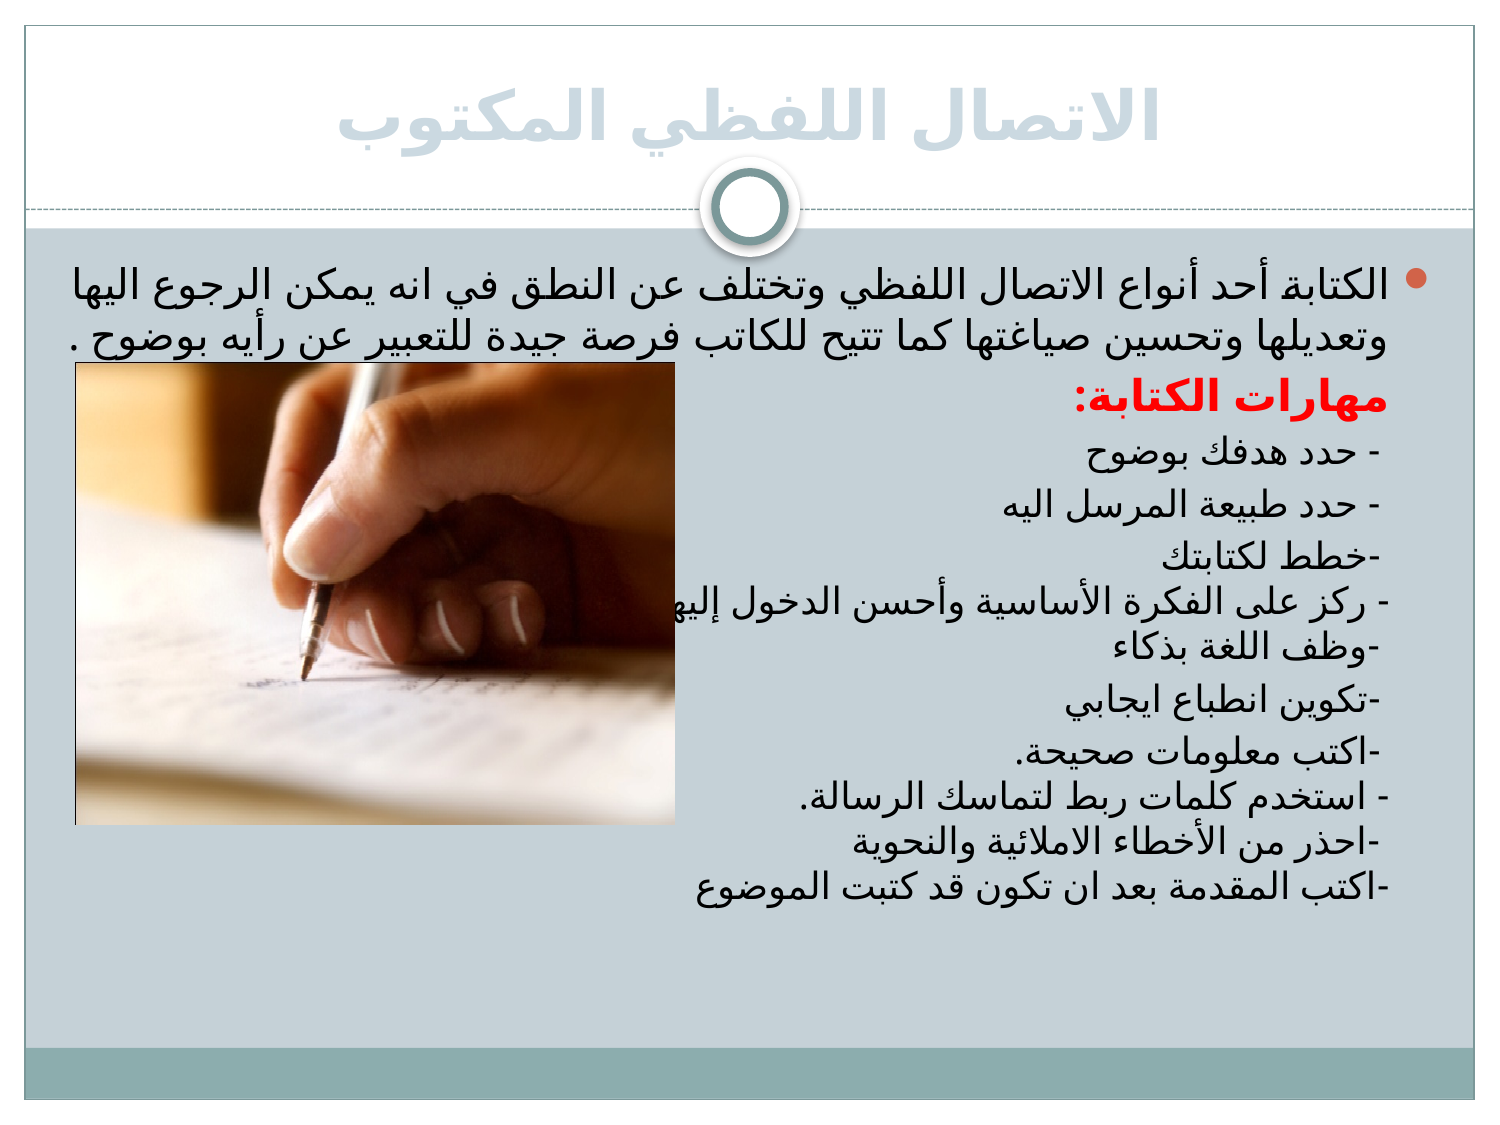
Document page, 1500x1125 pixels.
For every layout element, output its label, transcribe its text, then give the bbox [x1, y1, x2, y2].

title الاتصال اللفظي المكتوب [49, 37, 1450, 162]
picture [74, 362, 676, 826]
list الكتابة أحد أنواع الاتصال اللفظي وتختلف عن النطق في انه يمكن الرجوع اليها وتعديلها وتحسين صياغتها كما تتيح للكاتب فرصة جيدة للتعبير عن رأيه بوضوح . مهارات الكتابة: - حدد هدفك بوضوح - حدد طبيعة المرسل اليه -خطط لكتابتك - ركز على الفكرة الأساسية وأحسن الدخول إليها -وظف اللغة بذكاء -تكوين انطباع ايجابي -اكتب معلومات صحيحة. - استخدم كلمات ربط لتماسك الرسالة. -احذر من الأخطاء الاملائية والنحوية -اكتب المقدمة بعد ان تكون قد كتبت الموضوع [49, 250, 1445, 1001]
